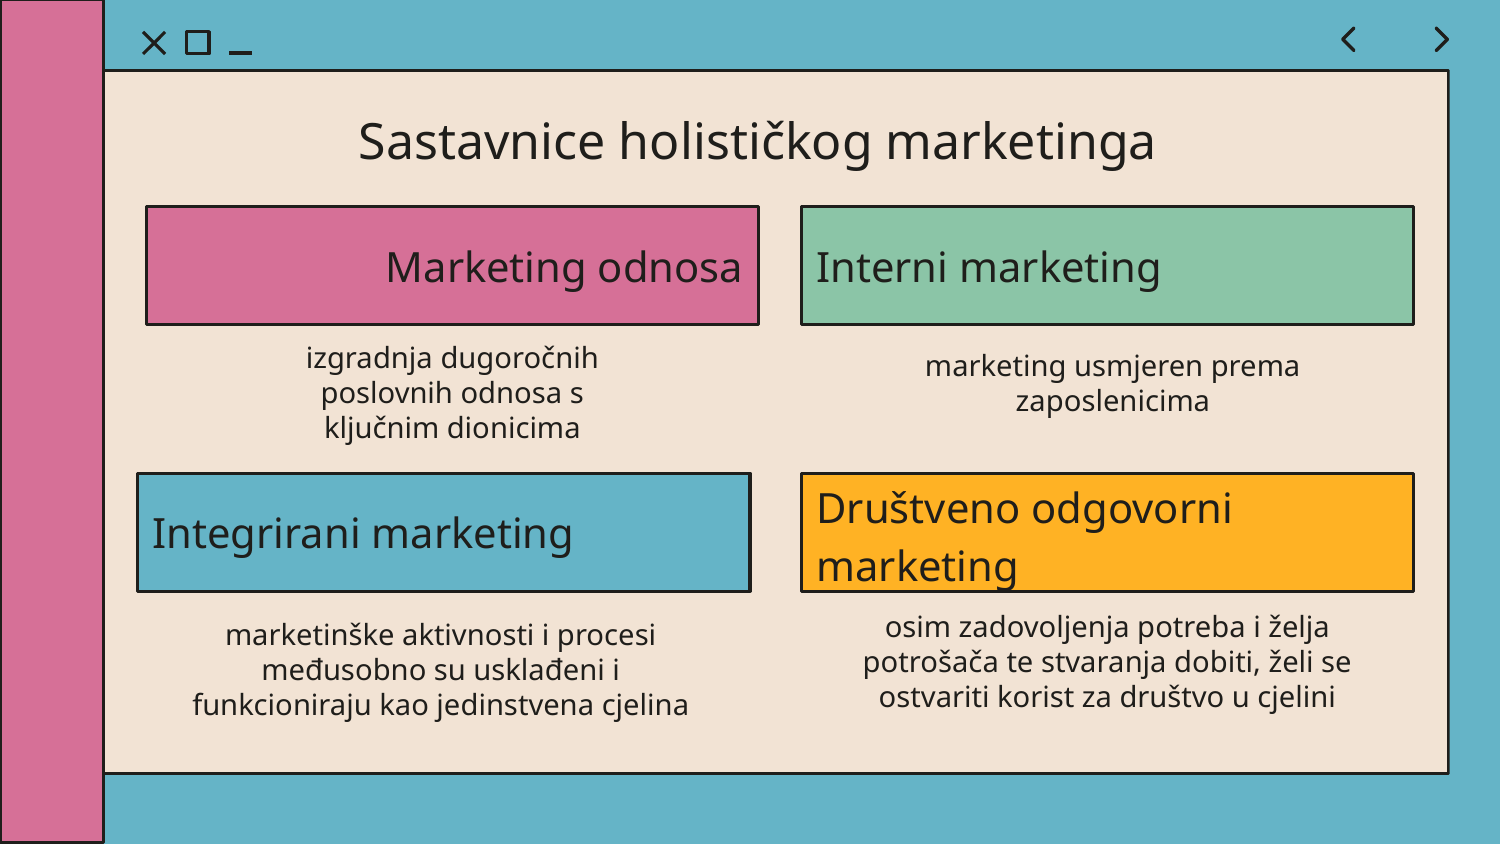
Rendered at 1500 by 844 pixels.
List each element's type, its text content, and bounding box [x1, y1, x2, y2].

subtitle marketing usmjeren prema zaposlenicima [844, 344, 1382, 421]
subtitle osim zadovoljenja potreba i želja potrošača te stvaranja dobiti, želi se ostvariti korist za društvo u cjelini [801, 601, 1414, 720]
subtitle izgradnja dugoročnih poslovnih odnosa s ključnim dionicima [267, 328, 638, 456]
subtitle Integrirani marketing [136, 472, 752, 593]
title Sastavnice holističkog marketinga [134, 88, 1382, 183]
subtitle Društveno odgovorni marketing [800, 472, 1415, 593]
subtitle marketinške aktivnosti i procesi međusobno su usklađeni i funkcioniraju kao jedinstvena cjelina [173, 603, 709, 734]
text_box [1435, 27, 1449, 52]
text_box [1342, 27, 1355, 52]
subtitle Interni marketing [800, 205, 1415, 326]
subtitle Marketing odnosa [145, 205, 760, 326]
